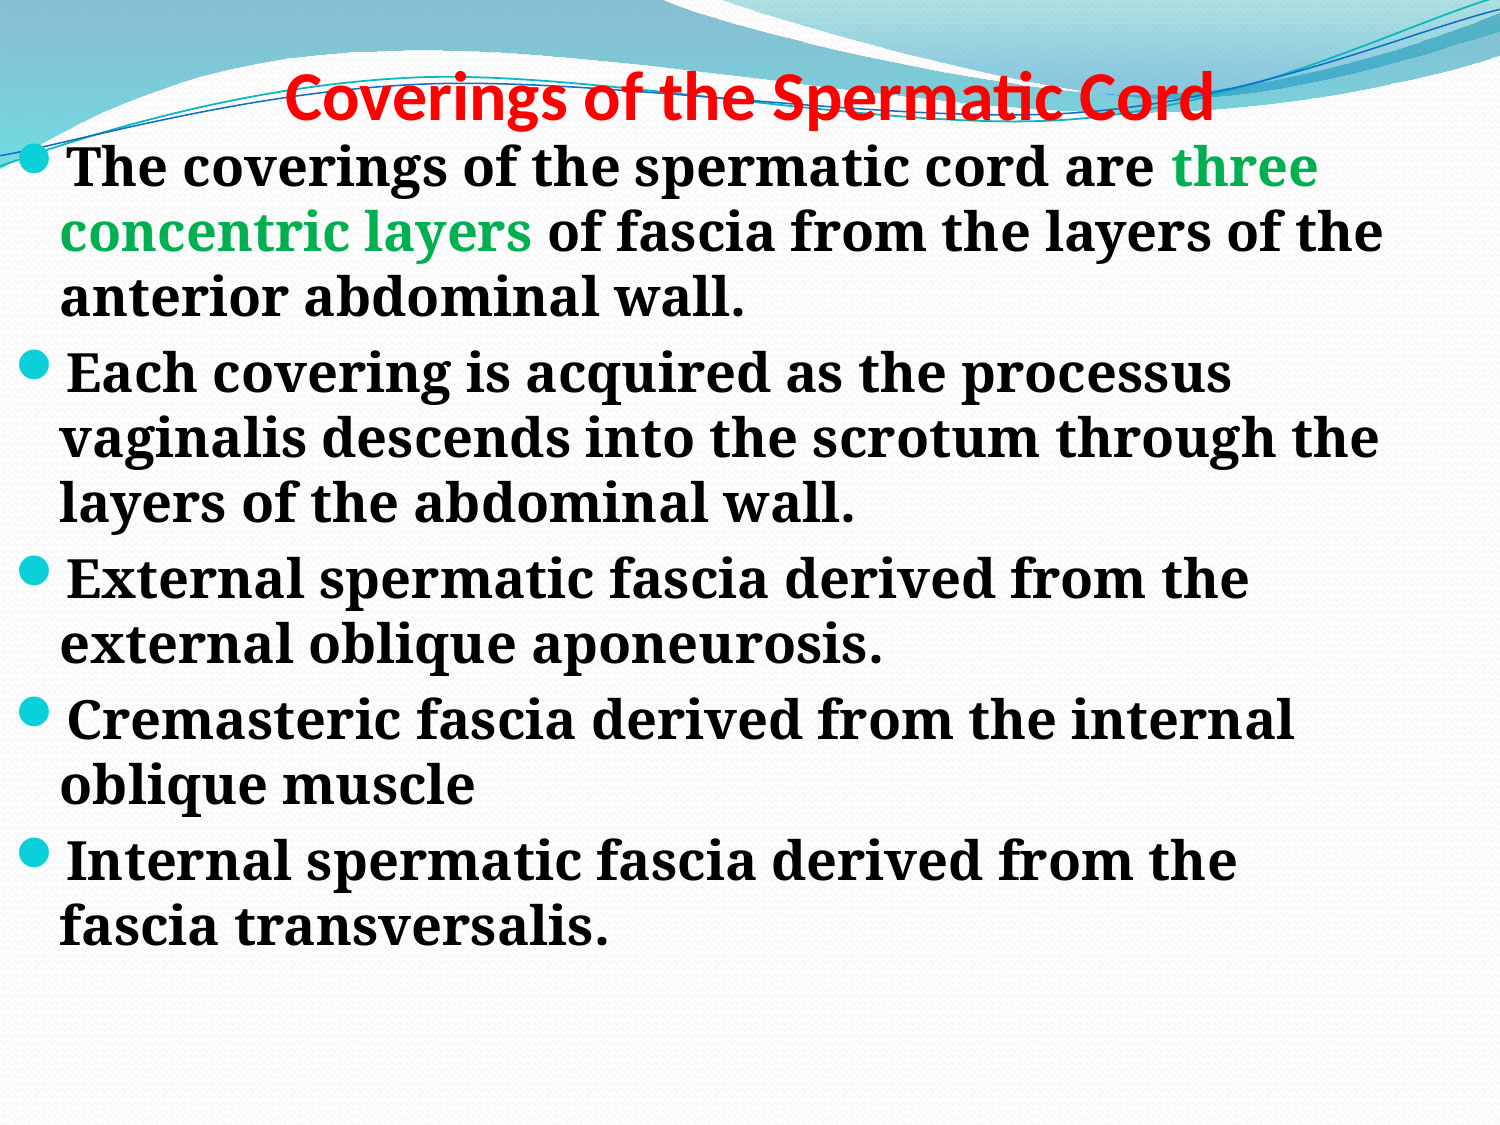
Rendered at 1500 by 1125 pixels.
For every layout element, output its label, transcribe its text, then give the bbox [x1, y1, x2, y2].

title Coverings of the Spermatic Cord [0, 24, 1463, 138]
list The coverings of the spermatic cord are three concentric layers of fascia from the layers of the anterior abdominal wall. Each covering is acquired as the processus vaginalis descends into the scrotum through the layers of the abdominal wall. External spermatic fascia derived from the external oblique aponeurosis. Cremasteric fascia derived from the internal oblique muscle Internal spermatic fascia derived from the fascia transversalis. [0, 125, 1425, 1125]
